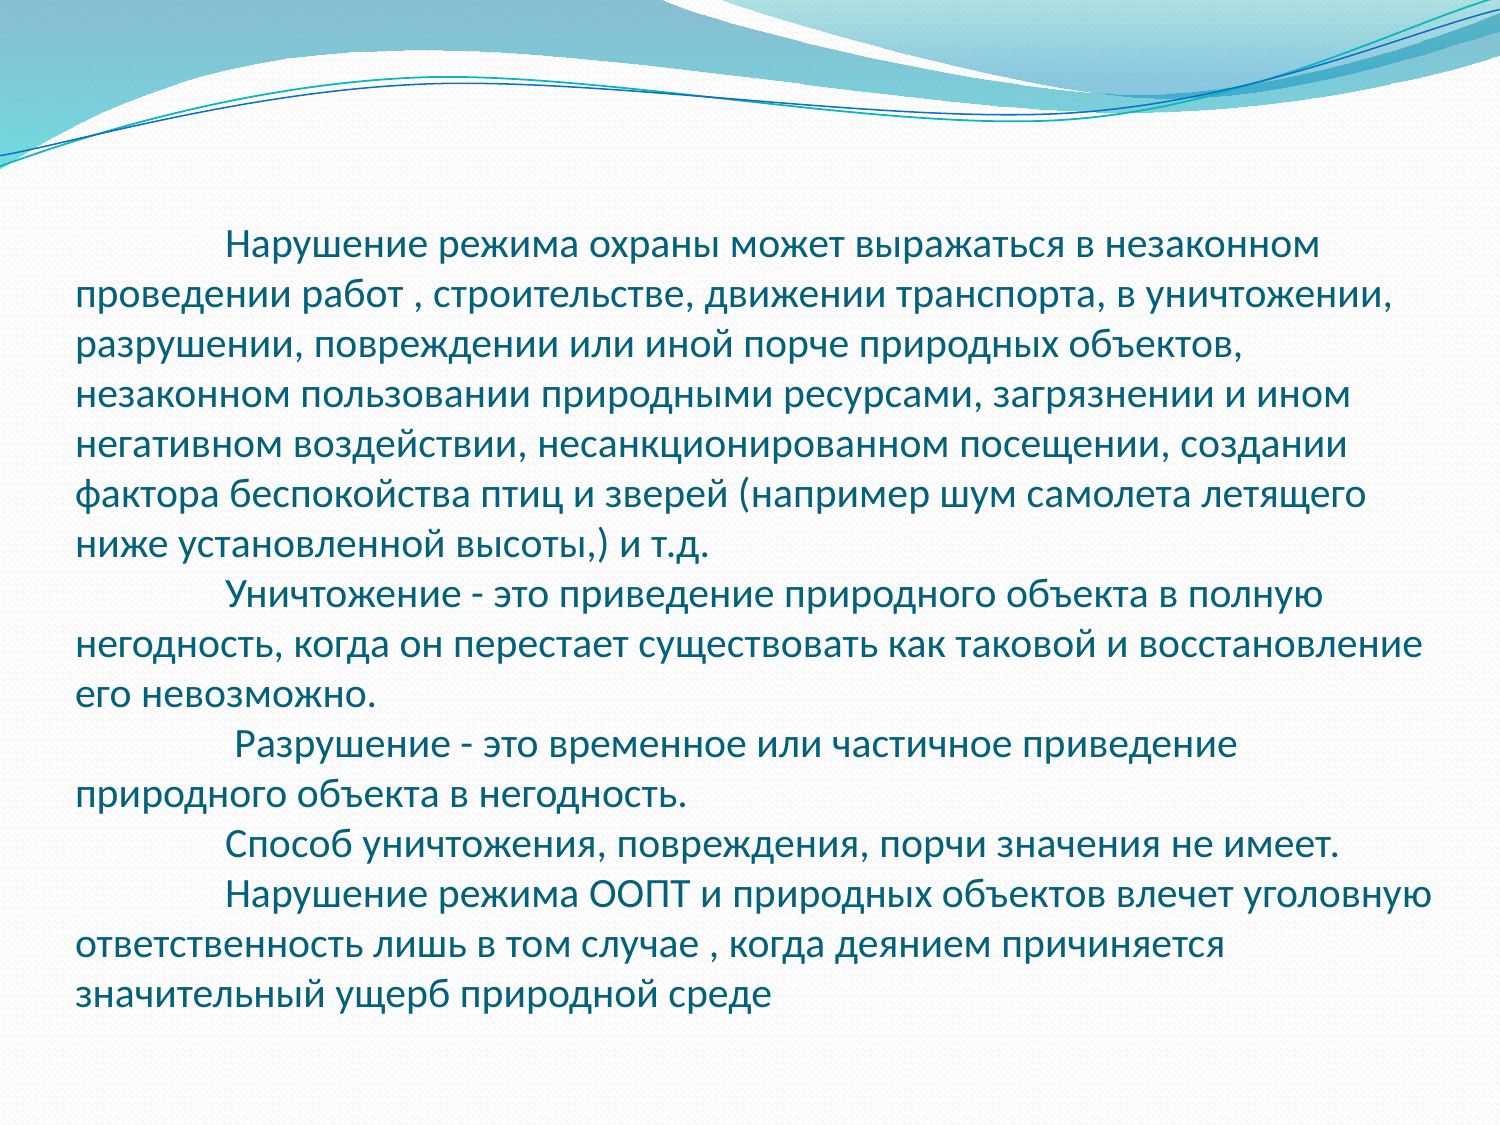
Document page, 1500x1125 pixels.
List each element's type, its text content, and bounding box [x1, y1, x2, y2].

title Нарушение режима охраны может выражаться в незаконном проведении работ , строительстве, движении транспорта, в уничтожении, разрушении, повреждении или иной порче природных объектов, незаконном пользовании природными ресурсами, загрязнении и ином негативном воздействии, несанкционированном посещении, создании фактора беспокойства птиц и зверей (например шум самолета летящего ниже установленной высоты,) и т.д. Уничтожение - это приведение природного объекта в полную негодность, когда он перестает существовать как таковой и восстановление его невозможно. Разрушение - это временное или частичное приведение природного объекта в негодность. Способ уничтожения, повреждения, порчи значения не имеет. Нарушение режима ООПТ и природных объектов влечет уголовную ответственность лишь в том случае , когда деянием причиняется значительный ущерб природной среде [74, 115, 1438, 1067]
